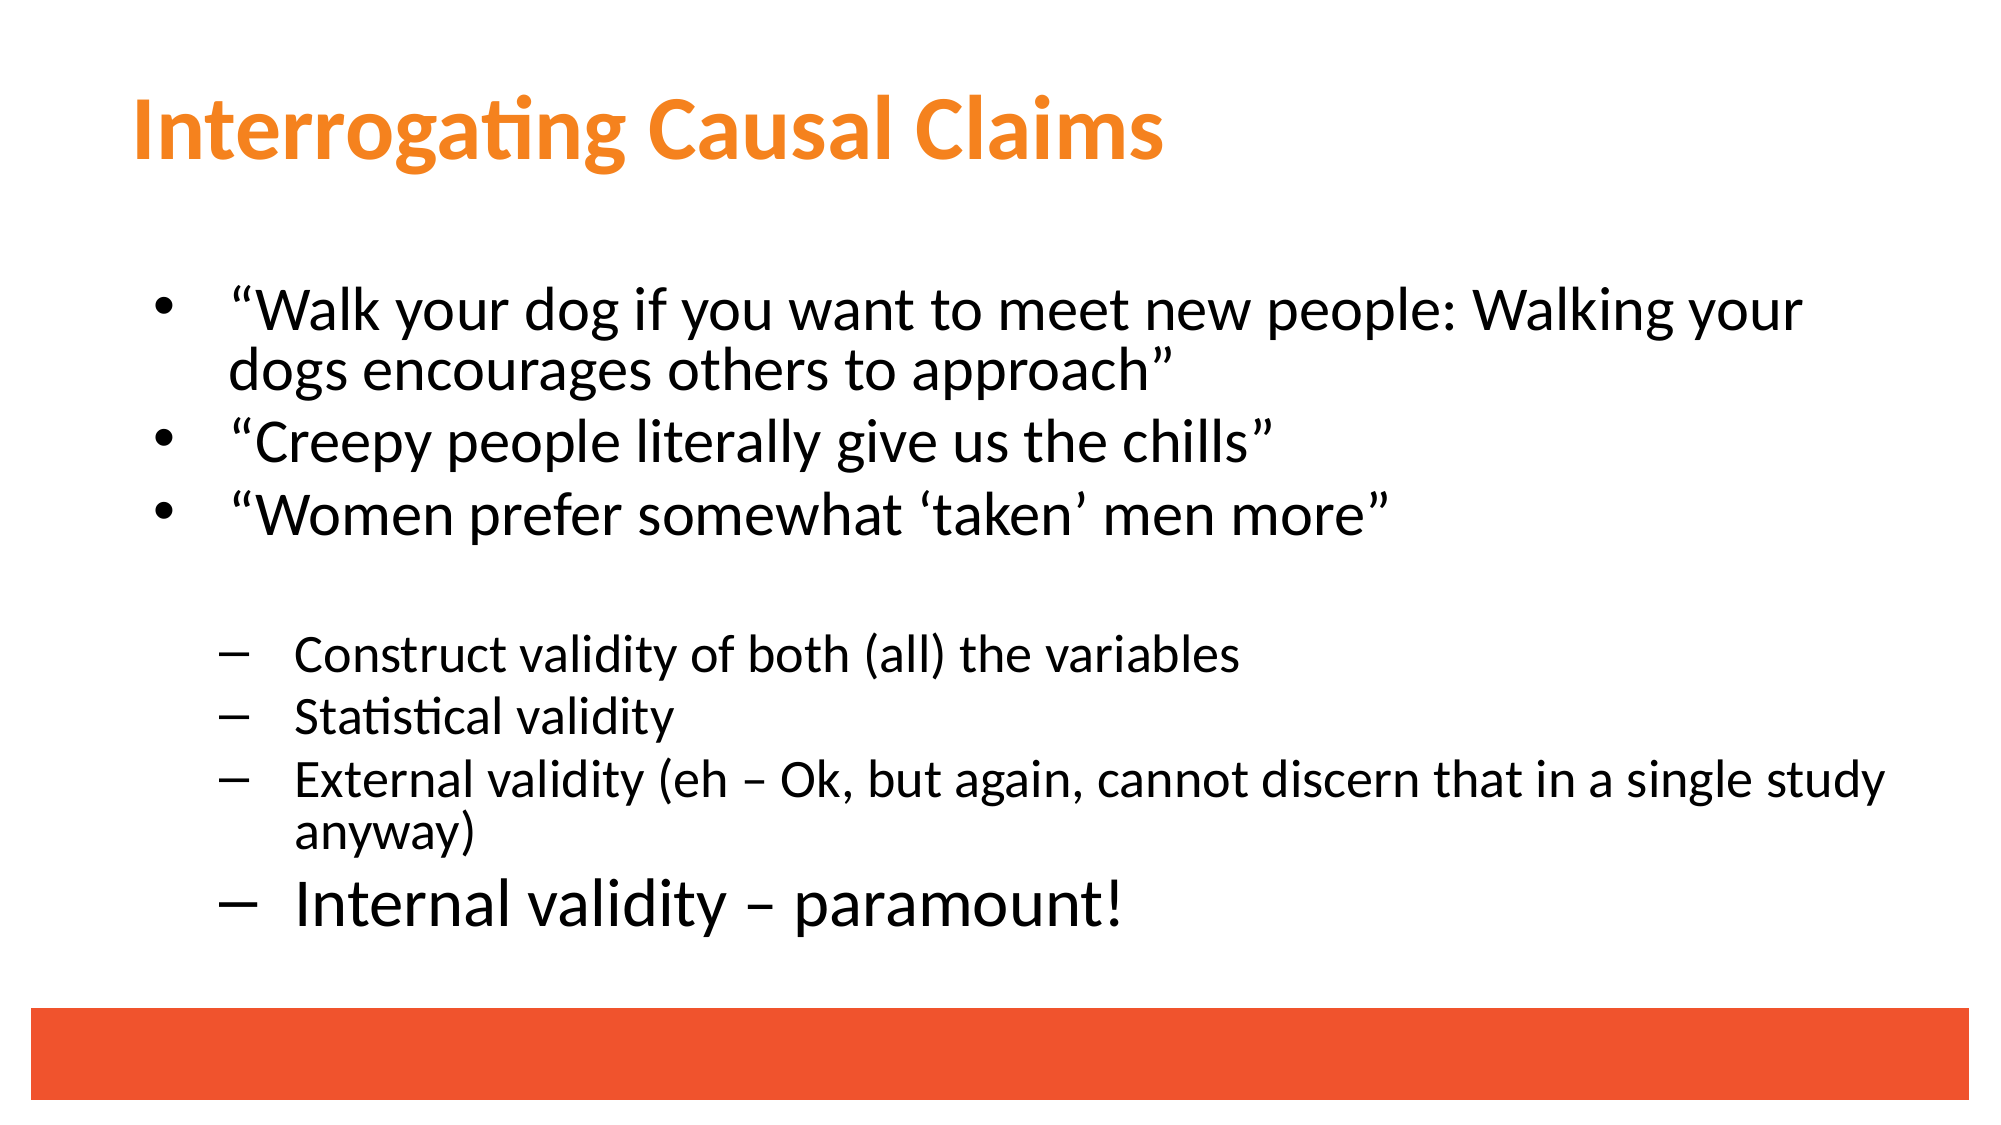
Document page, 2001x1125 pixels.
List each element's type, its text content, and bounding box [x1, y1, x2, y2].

list “Walk your dog if you want to meet new people: Walking your dogs encourages others to approach” “Creepy people literally give us the chills” “Women prefer somewhat ‘taken’ men more” Construct validity of both (all) the variables Statistical validity External validity (eh – Ok, but again, cannot discern that in a single study anyway) Internal validity – paramount! [119, 275, 1920, 1018]
title Interrogating Causal Claims [116, 45, 1734, 200]
